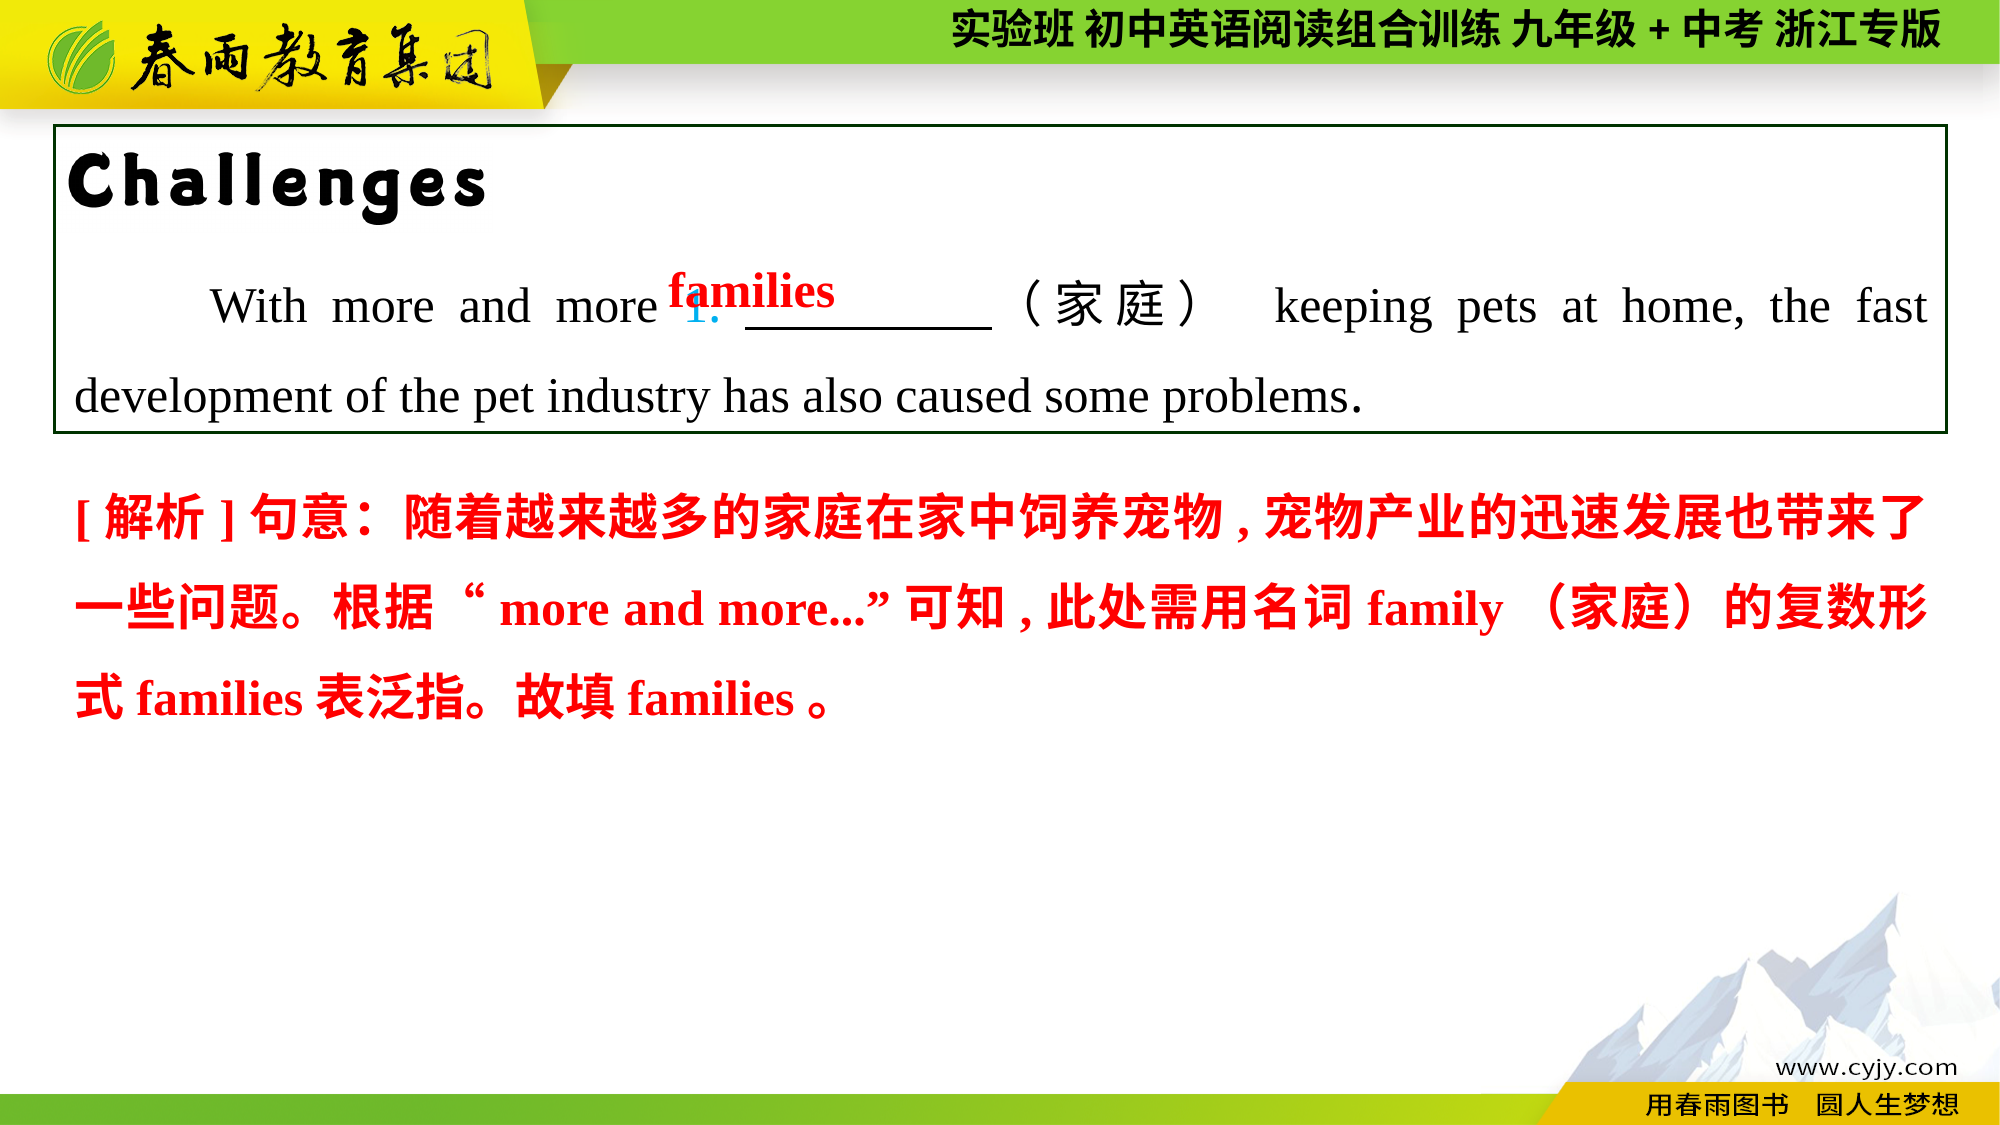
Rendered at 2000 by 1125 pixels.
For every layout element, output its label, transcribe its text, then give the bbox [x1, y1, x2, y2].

text_box families [653, 250, 851, 326]
text_box [解析]句意：随着越来越多的家庭在家中饲养宠物,宠物产业的迅速发展也带来了一些问题。根据“more and more...”可知,此处需用名词family（家庭）的复数形式families表泛指。故填families。 [59, 447, 1944, 733]
picture [0, 0, 2000, 1125]
text_box [54, 125, 1947, 433]
